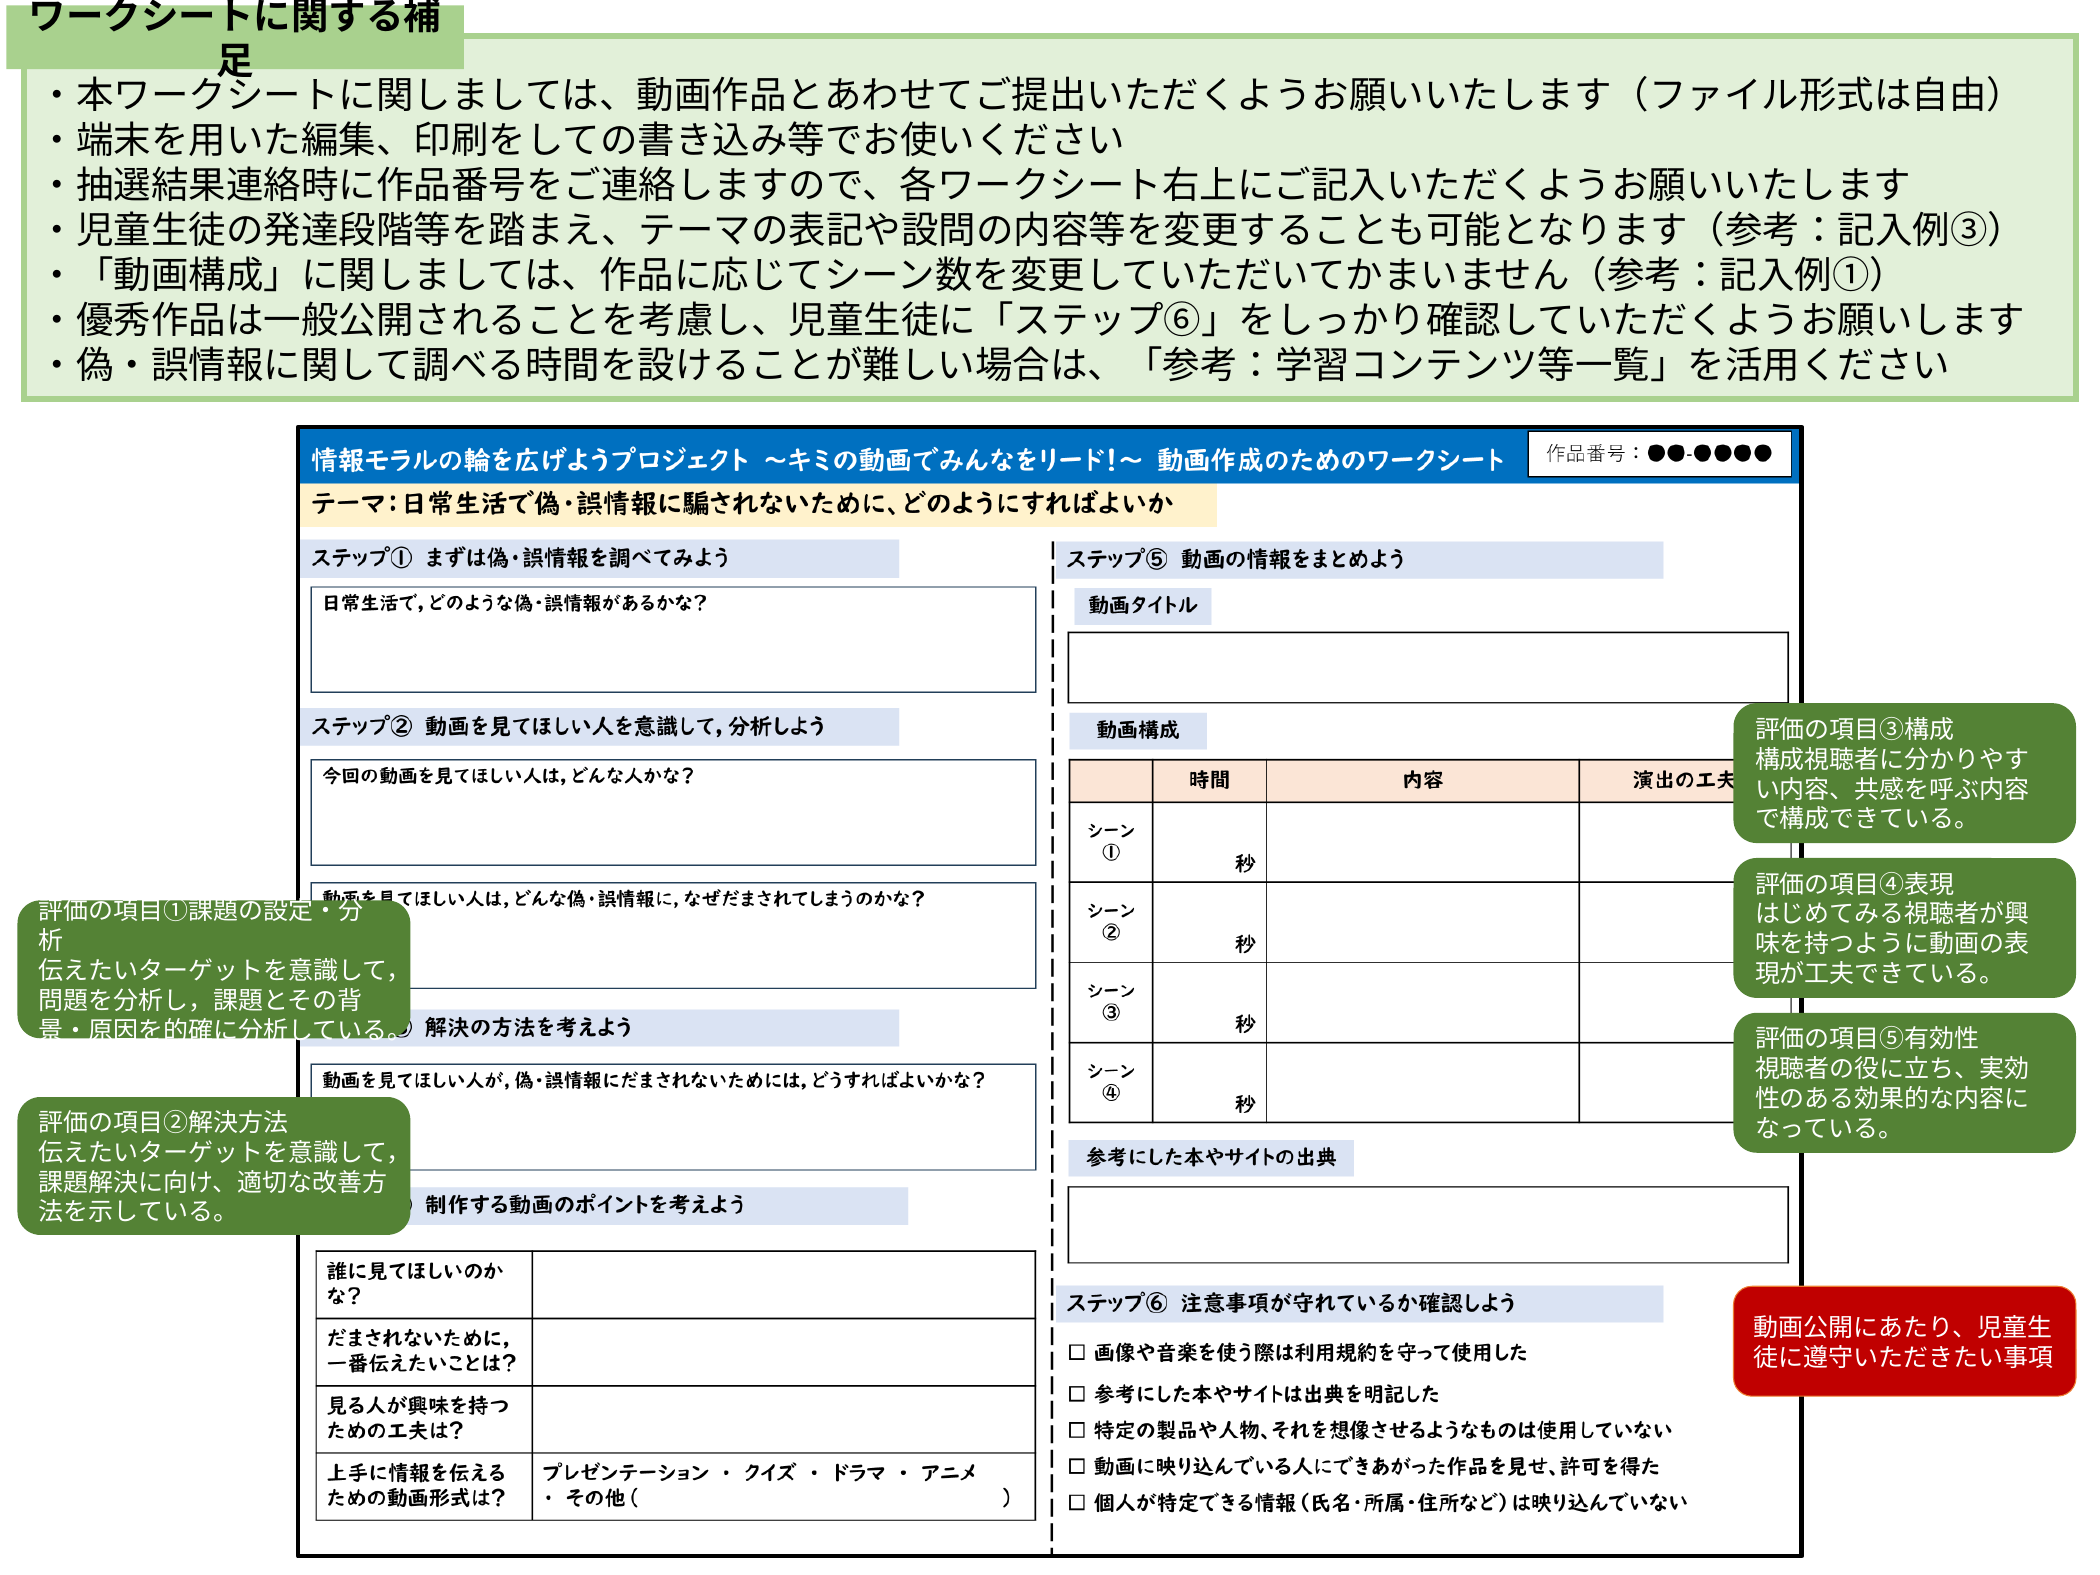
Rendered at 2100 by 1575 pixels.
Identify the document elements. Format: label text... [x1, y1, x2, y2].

text_box 評価の項目④表現 はじめてみる視聴者が興味を持つように動画の表現が工夫できている。 [1800, 856, 2078, 999]
text_box 評価の項目①課題の設定・分析 伝えたいターゲットを意識して，問題を分析し，課題とその背景・原因を的確に分析している。 [16, 899, 300, 1040]
text_box 評価の項目②解決方法 伝えたいターゲットを意識して，課題解決に向け、適切な改善方法を示している。 [16, 1095, 300, 1236]
text_box ・本ワークシートに関しましては、動画作品とあわせてご提出いただくようお願いいたします（ファイル形式は自由） ・端末を用いた編集、印刷をしての書き込み等でお使いください ・抽選結果連絡時に作品番号をご連絡しますので、各ワークシート右上にご記入いただくようお願いいたします ・児童生徒の発達段階等を踏まえ、テーマの表記や設問の内容等を変更することも可能となります（参考：記入例③） ・「動画構成」に関しましては、作品に応じてシーン数を変更していただいてかまいません（参考：記入例①） ・優秀作品は一般公開されることを考慮し、児童生徒に「ステップ⑥」をしっかり確認していただくようお願いします ・偽・誤情報に関して調べる時間を設けることが難しい場合は、「参考：学習コンテンツ等一覧」を活用ください [23, 35, 2077, 400]
text_box ワークシートに関する補足 [5, 4, 465, 70]
picture [300, 429, 1800, 1554]
text_box 評価の項目⑤有効性 視聴者の役に立ち、実効性のある効果的な内容になっている。 [1800, 1011, 2078, 1154]
text_box 評価の項目③構成 構成視聴者に分かりやすい内容、共感を呼ぶ内容で構成できている。 [1800, 702, 2078, 845]
text_box 動画公開にあたり、児童生徒に遵守いただきたい事項 [1800, 1285, 2077, 1397]
